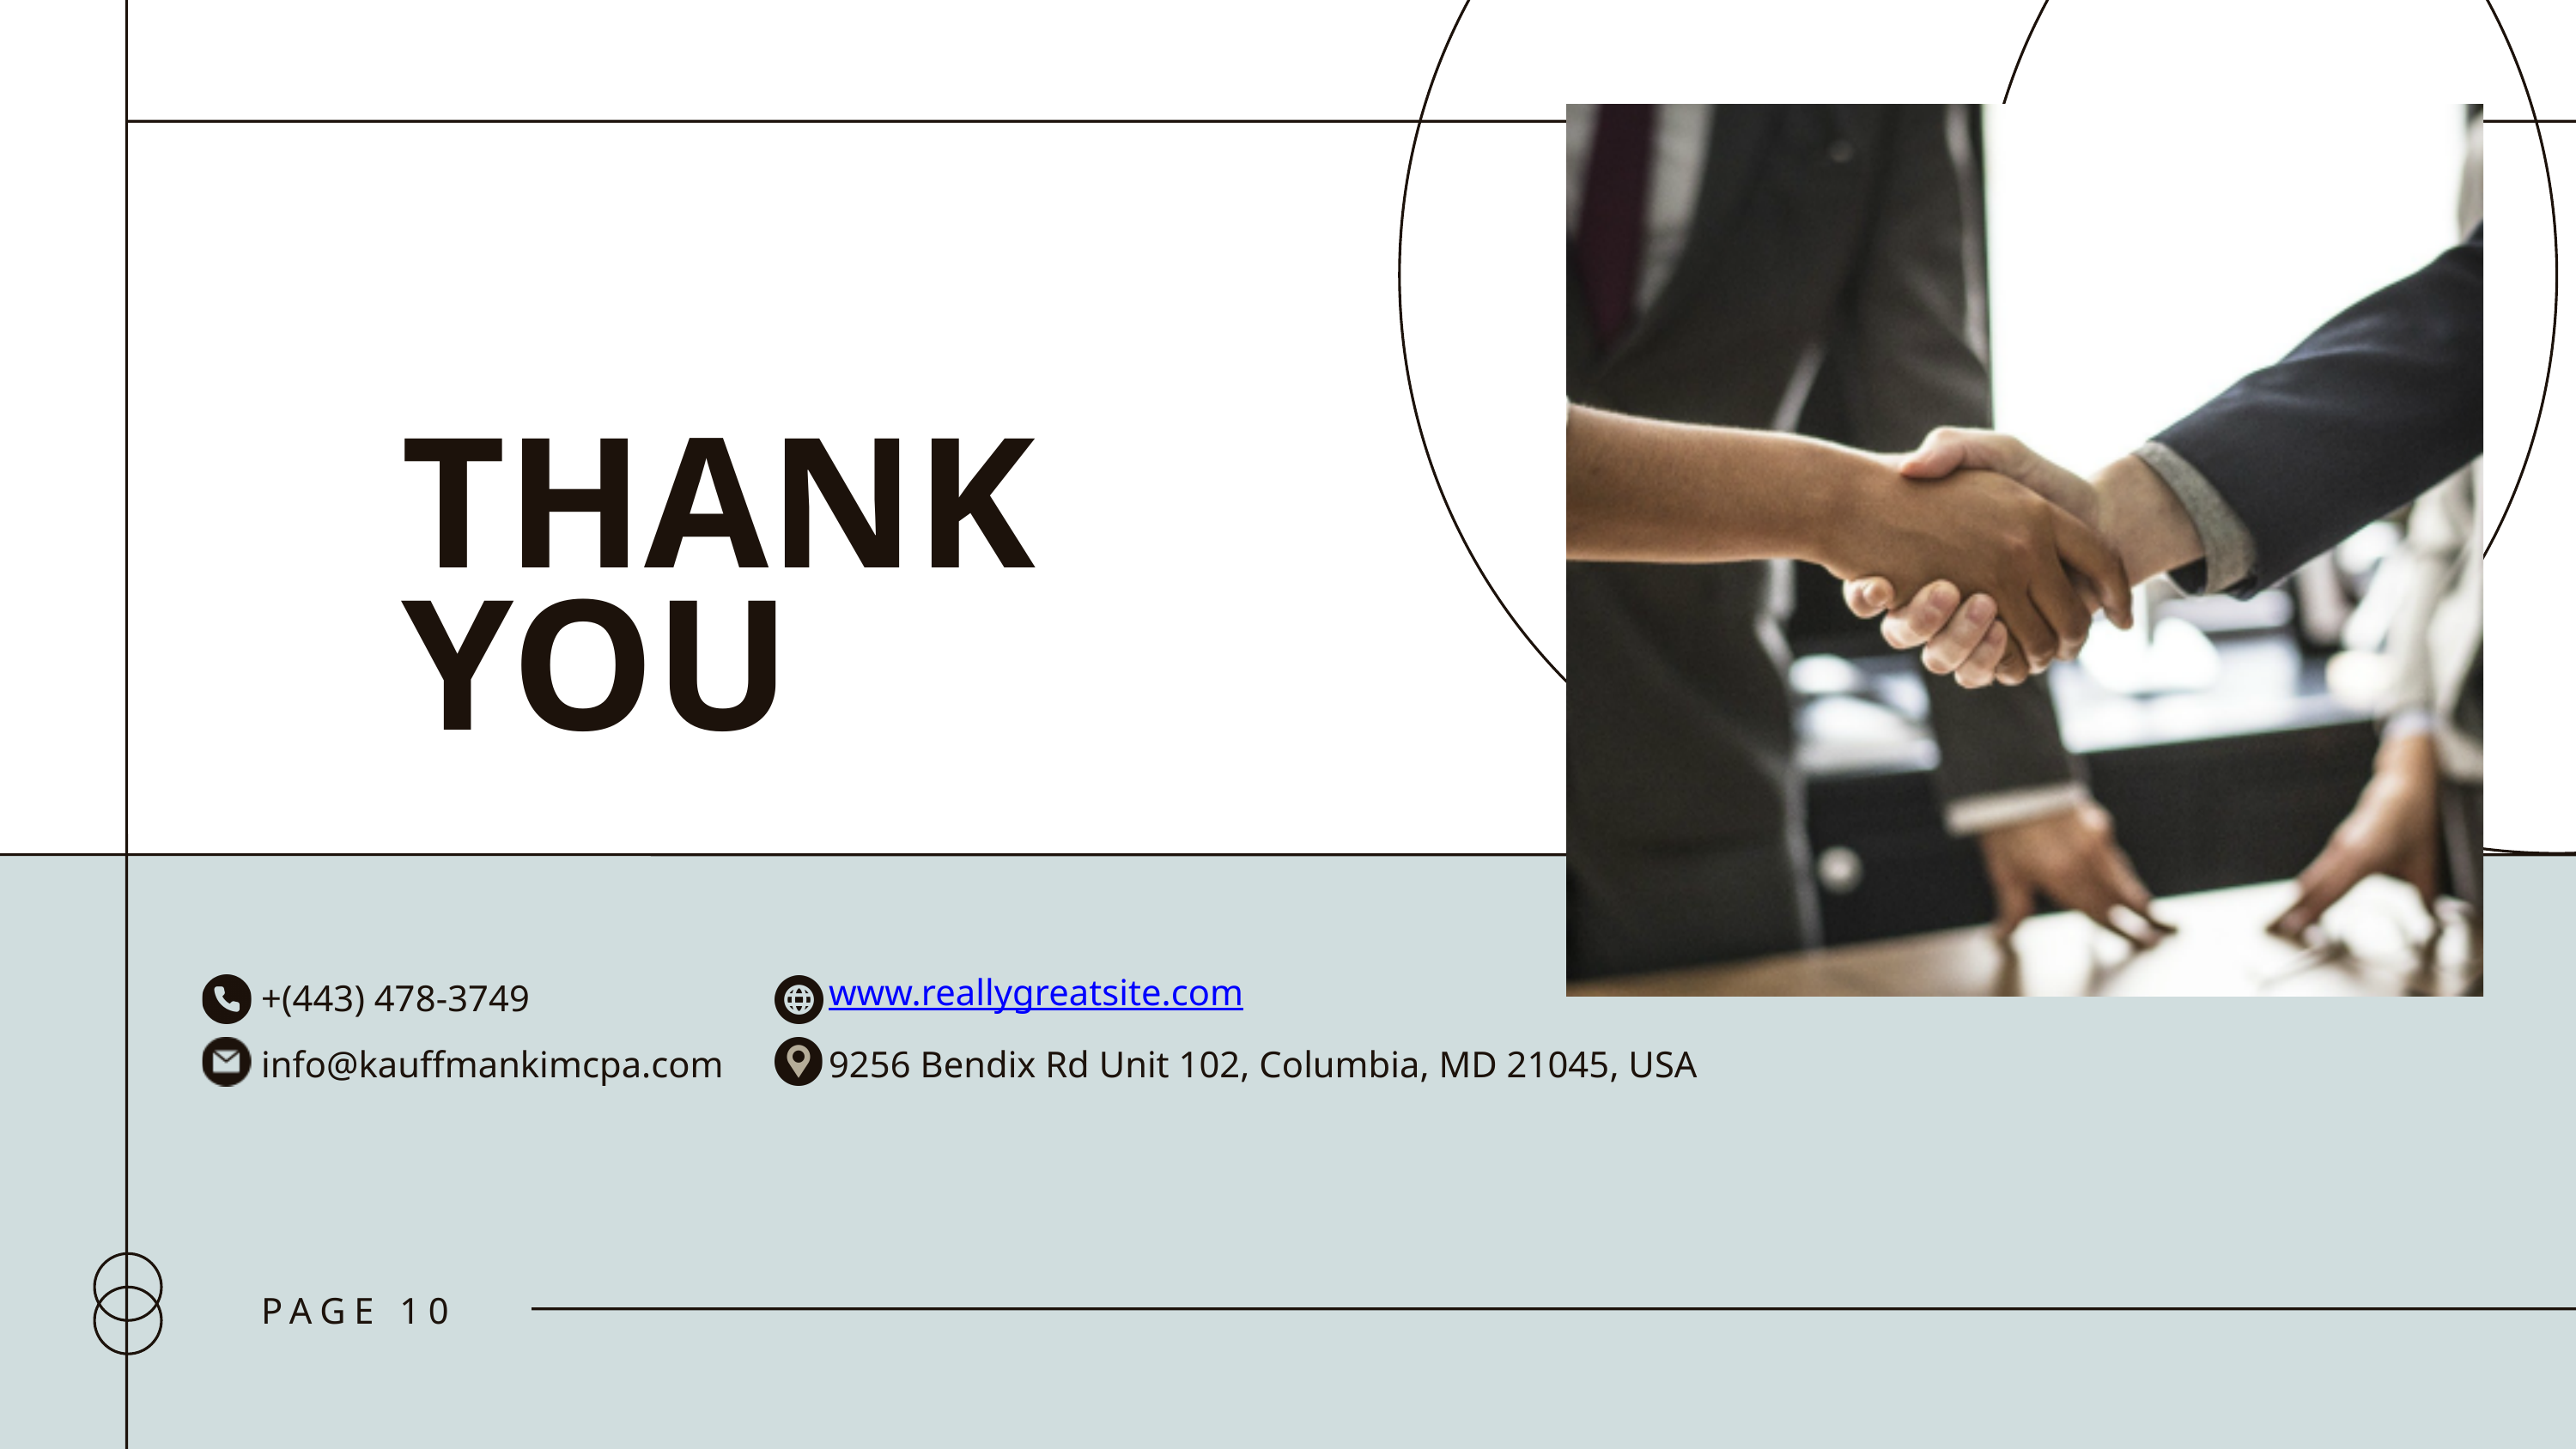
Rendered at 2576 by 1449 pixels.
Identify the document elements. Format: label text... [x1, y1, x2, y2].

text_box THANK YOU [402, 441, 1043, 767]
text_box [0, 0, 126, 852]
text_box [77, 1270, 179, 1337]
text_box [127, 0, 846, 121]
text_box [127, 122, 846, 850]
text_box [0, 852, 2576, 1449]
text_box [1399, 0, 2576, 854]
